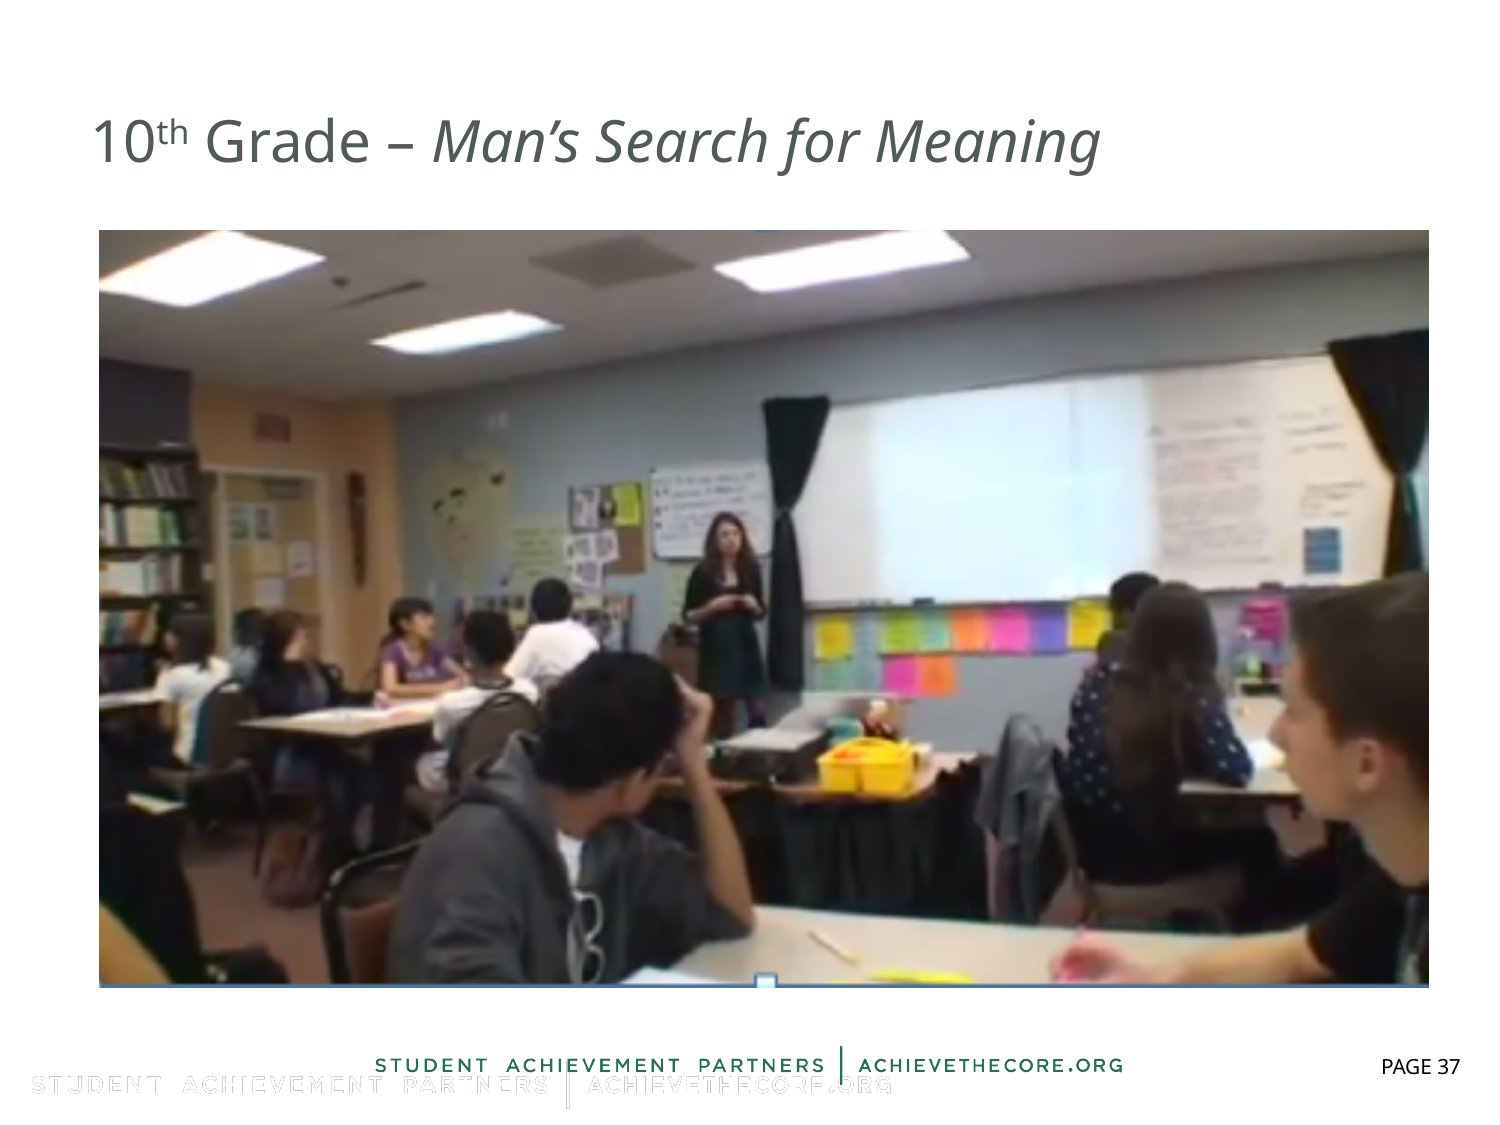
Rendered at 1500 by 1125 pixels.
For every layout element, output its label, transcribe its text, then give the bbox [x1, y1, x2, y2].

title 10th Grade – Man’s Search for Meaning [75, 45, 1425, 233]
picture [99, 230, 1430, 988]
picture [12, 1046, 1122, 1112]
